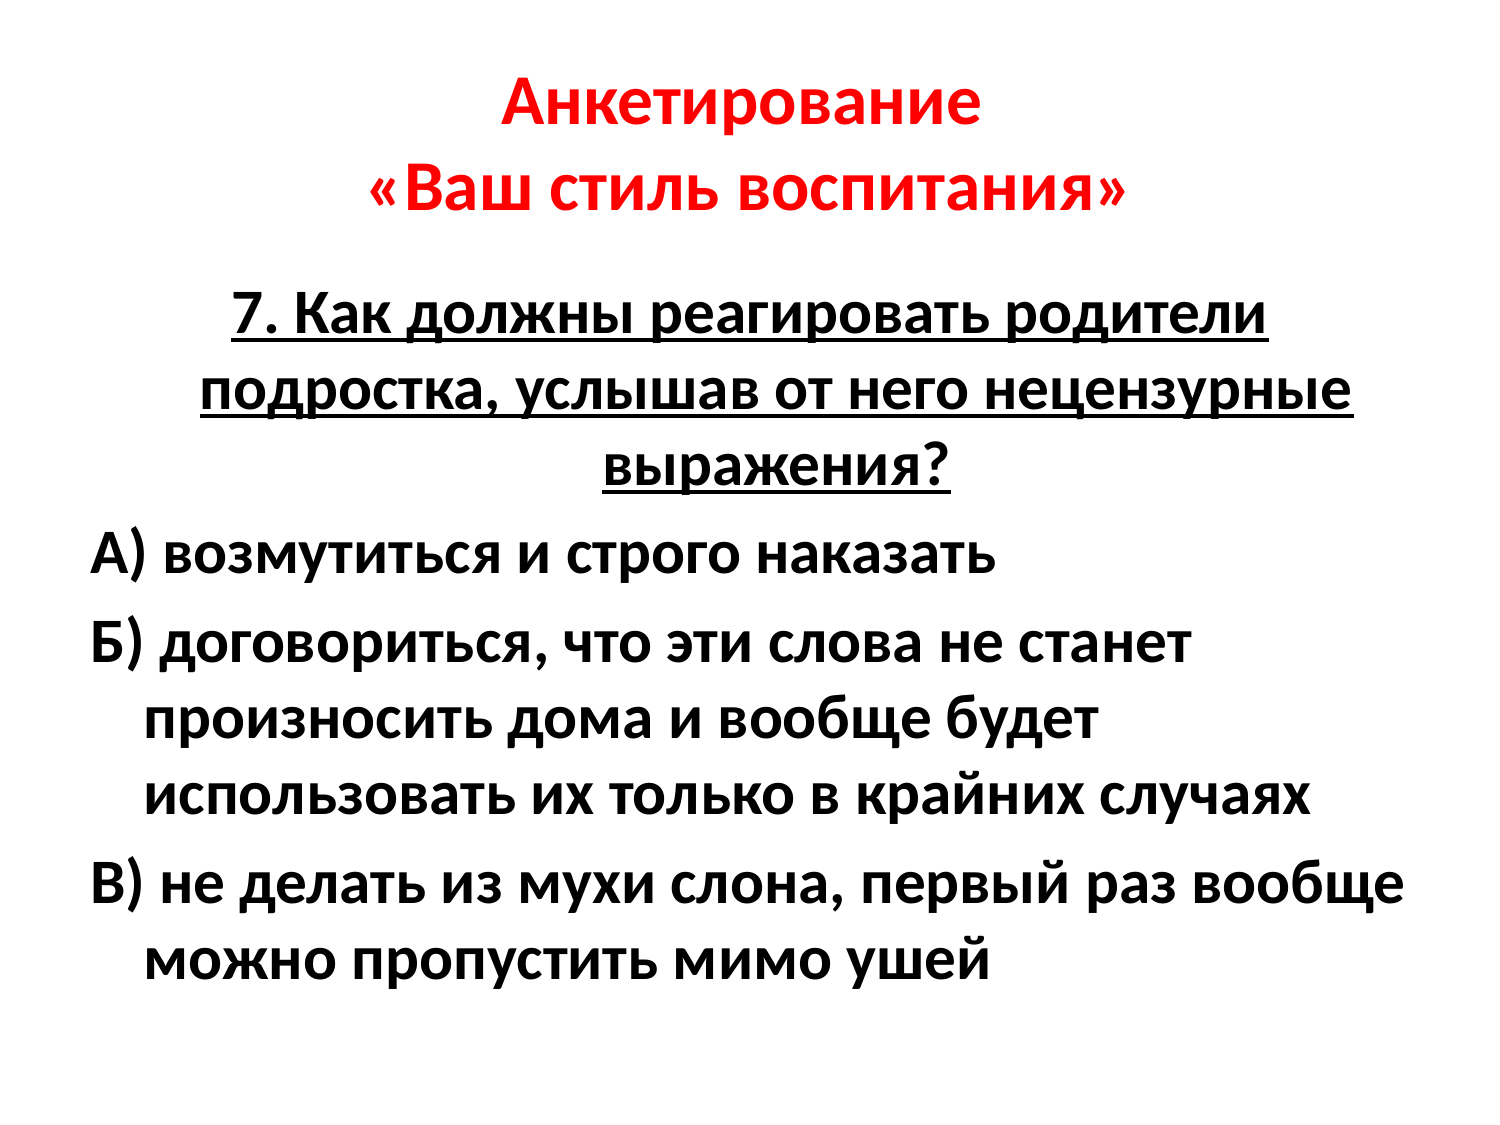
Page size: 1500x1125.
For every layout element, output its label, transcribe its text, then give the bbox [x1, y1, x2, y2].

title Анкетирование «Ваш стиль воспитания» [75, 45, 1425, 233]
list 7. Как должны реагировать родители подростка, услышав от него нецензурные выражения? А) возмутиться и строго наказать Б) договориться, что эти слова не станет произносить дома и вообще будет использовать их только в крайних случаях В) не делать из мухи слона, первый раз вообще можно пропустить мимо ушей [75, 262, 1425, 1005]
